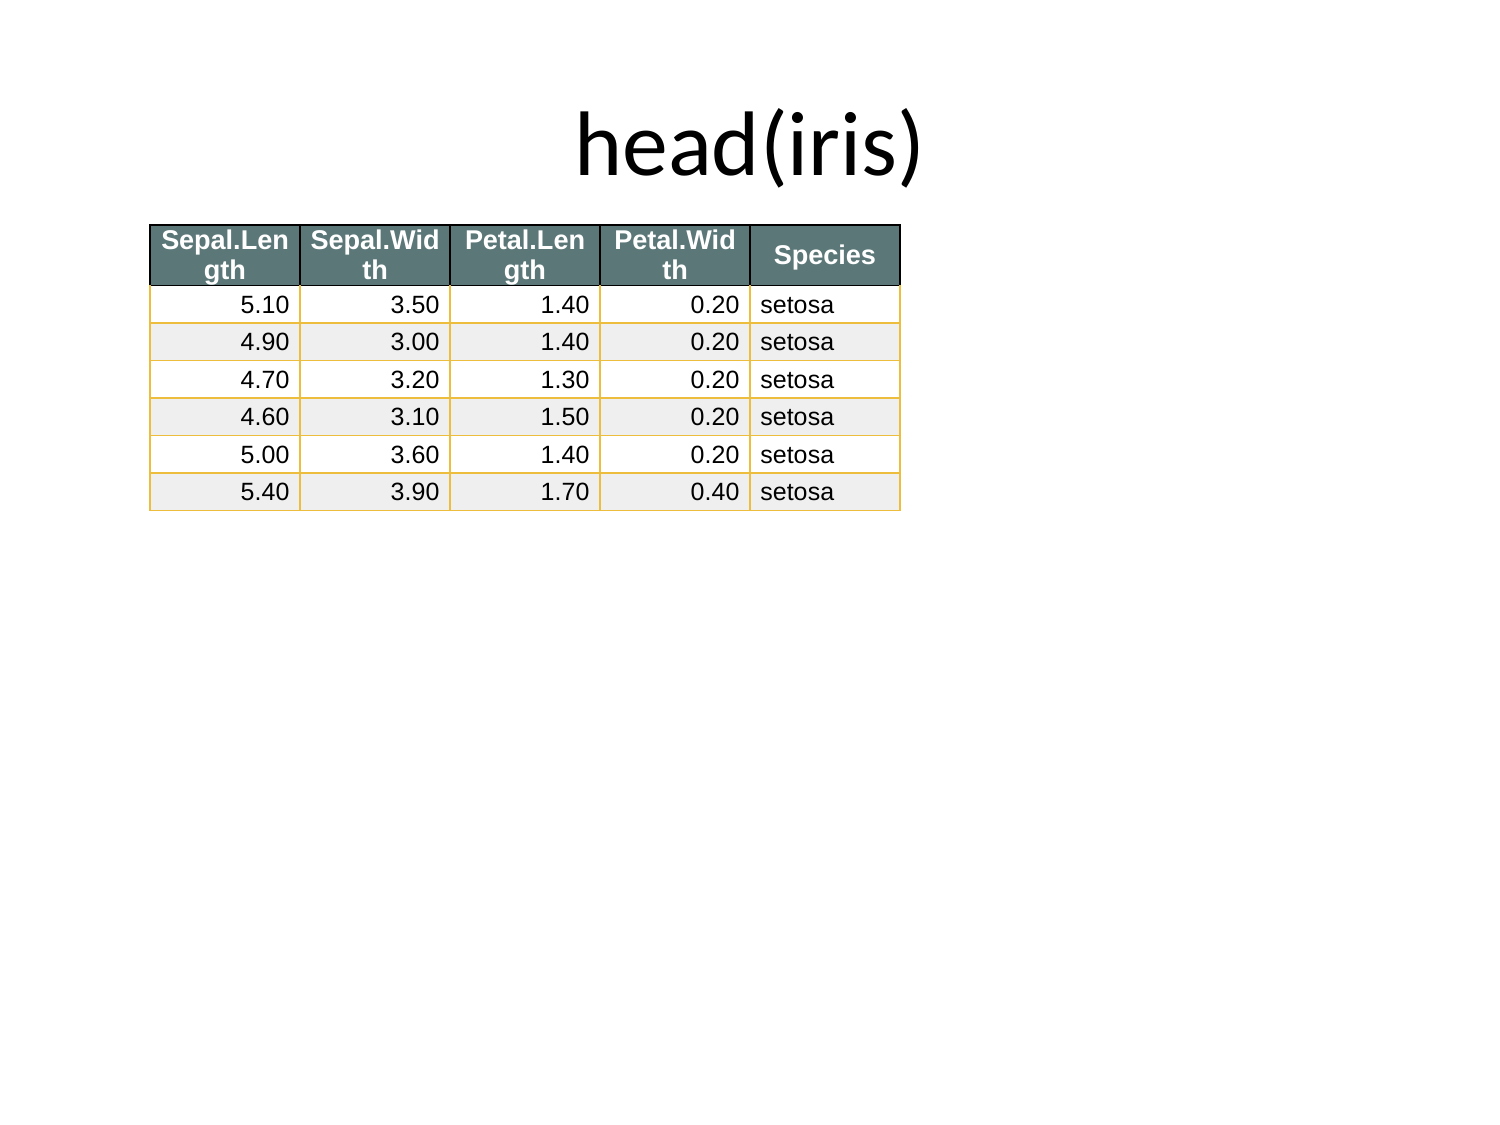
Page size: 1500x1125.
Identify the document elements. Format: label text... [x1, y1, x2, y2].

table_cell 3.10 [301, 399, 449, 435]
table_header Petal.Width [601, 226, 749, 285]
table_cell 0.20 [601, 436, 749, 472]
table_cell 4.60 [151, 399, 299, 435]
table_cell setosa [751, 436, 899, 472]
table_cell 5.00 [151, 436, 299, 472]
table_cell 0.20 [601, 286, 749, 322]
table_cell 4.70 [151, 361, 299, 397]
table_cell 3.50 [301, 286, 449, 322]
table_cell setosa [751, 286, 899, 322]
table_cell 1.50 [451, 399, 599, 435]
table_cell 1.40 [451, 324, 599, 360]
table_cell 5.40 [151, 474, 299, 510]
table_cell 3.90 [301, 474, 449, 510]
table_header Sepal.Length [151, 226, 299, 285]
table_cell 0.20 [601, 361, 749, 397]
table_cell 1.30 [451, 361, 599, 397]
table_cell 3.20 [301, 361, 449, 397]
table_cell 3.60 [301, 436, 449, 472]
table_cell setosa [751, 324, 899, 360]
table_cell 1.40 [451, 286, 599, 322]
table_cell 0.40 [601, 474, 749, 510]
table_cell setosa [751, 361, 899, 397]
table_cell setosa [751, 399, 899, 435]
table_header Species [751, 226, 899, 285]
table_cell setosa [751, 474, 899, 510]
table_cell 4.90 [151, 324, 299, 360]
title head(iris) [75, 45, 1425, 233]
table_cell 1.40 [451, 436, 599, 472]
table_header Petal.Length [451, 226, 599, 285]
table_cell 1.70 [451, 474, 599, 510]
table_cell 0.20 [601, 324, 749, 360]
table_header Sepal.Width [301, 226, 449, 285]
table_cell 0.20 [601, 399, 749, 435]
table_cell 5.10 [151, 286, 299, 322]
table_cell 3.00 [301, 324, 449, 360]
